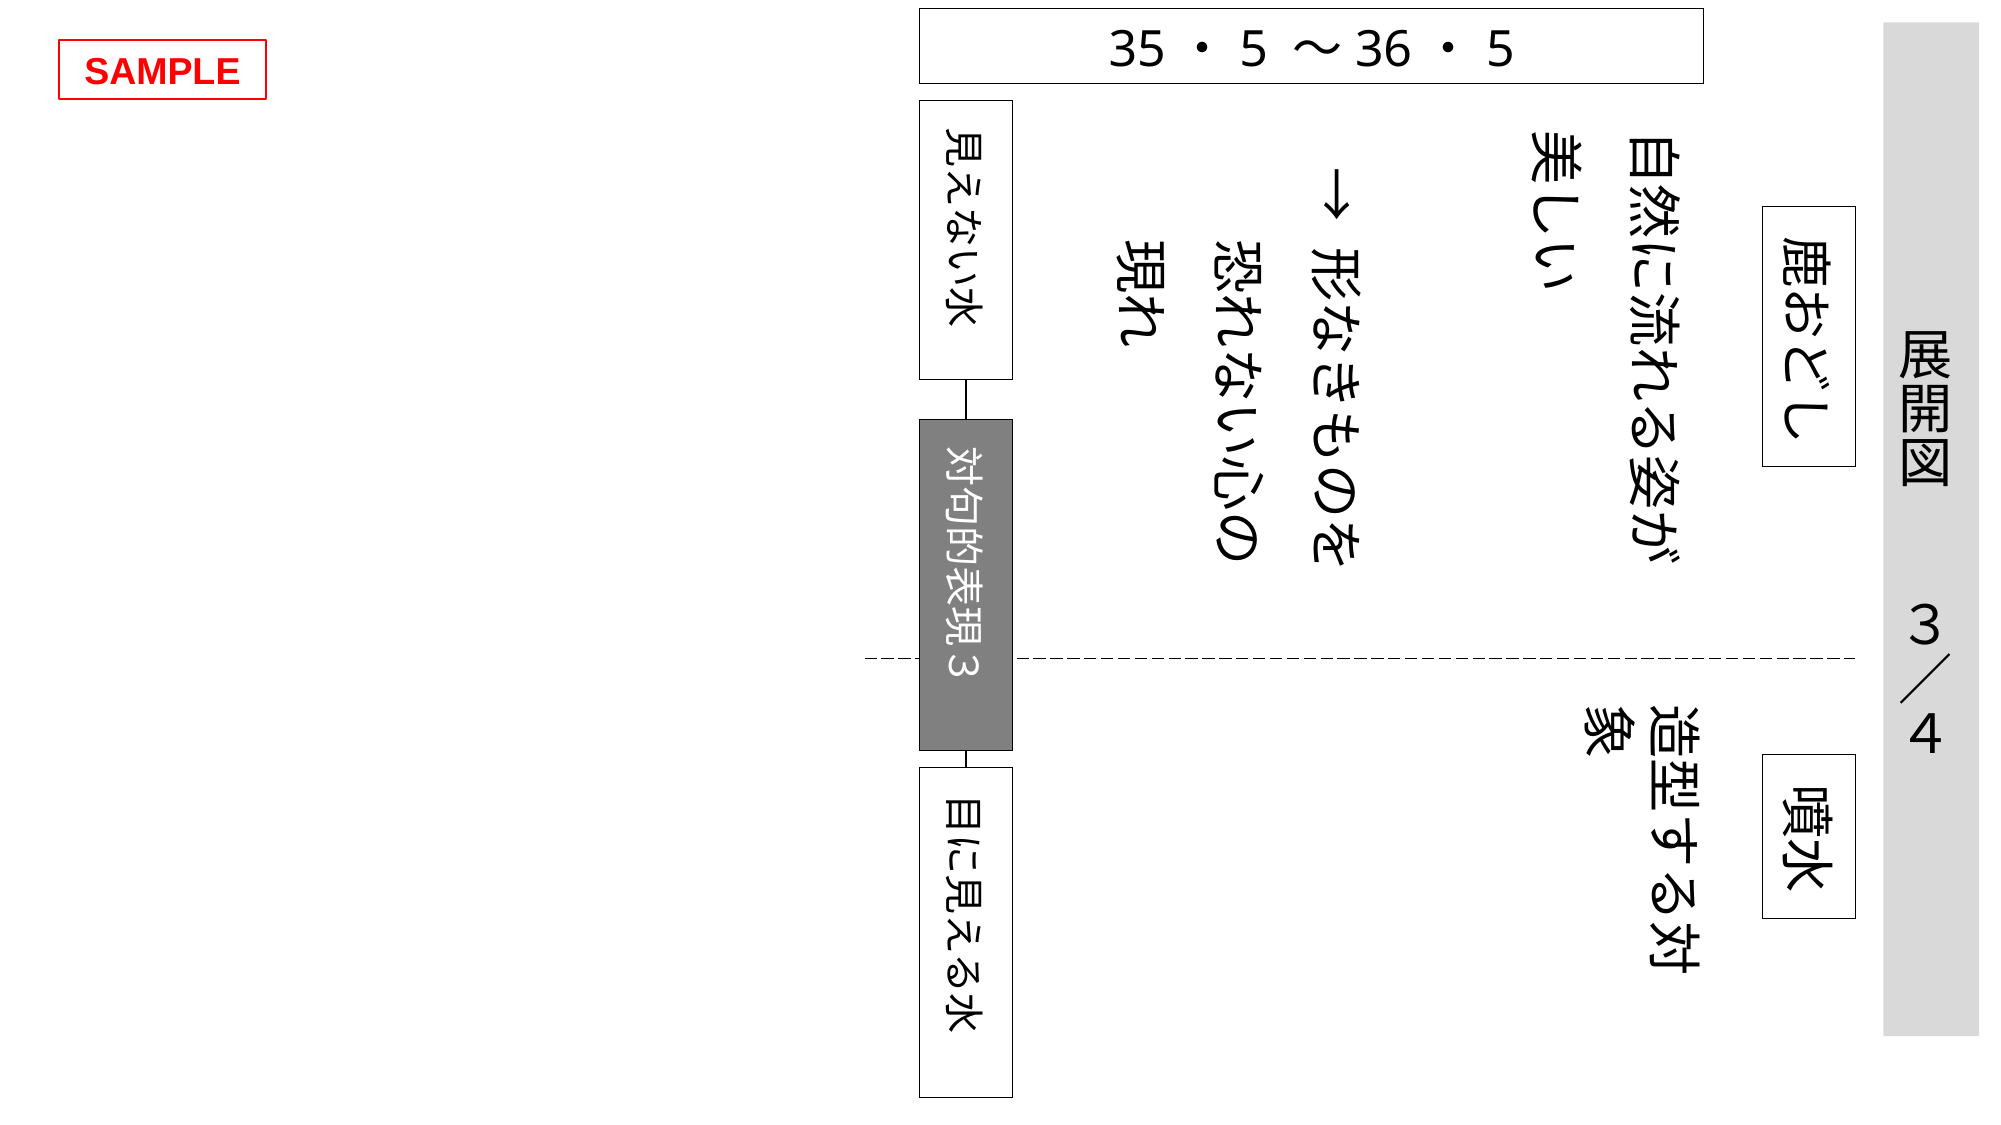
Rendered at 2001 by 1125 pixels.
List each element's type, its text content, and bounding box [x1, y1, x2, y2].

text_box → 形なきものを 恐れない心の 現れ [1083, 137, 1399, 632]
text_box 噴水 [1762, 754, 1856, 919]
text_box 造型する対象 [1400, 674, 1717, 1037]
text_box SAMPLE [58, 39, 267, 100]
text_box 35・5 ～36・5 [919, 8, 1704, 84]
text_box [919, 100, 1013, 1098]
list 展開図 ３／４ [1883, 22, 1980, 1037]
text_box 鹿おどし [1762, 206, 1856, 467]
text_box 自然に流れる姿が 美しい [1400, 100, 1717, 629]
